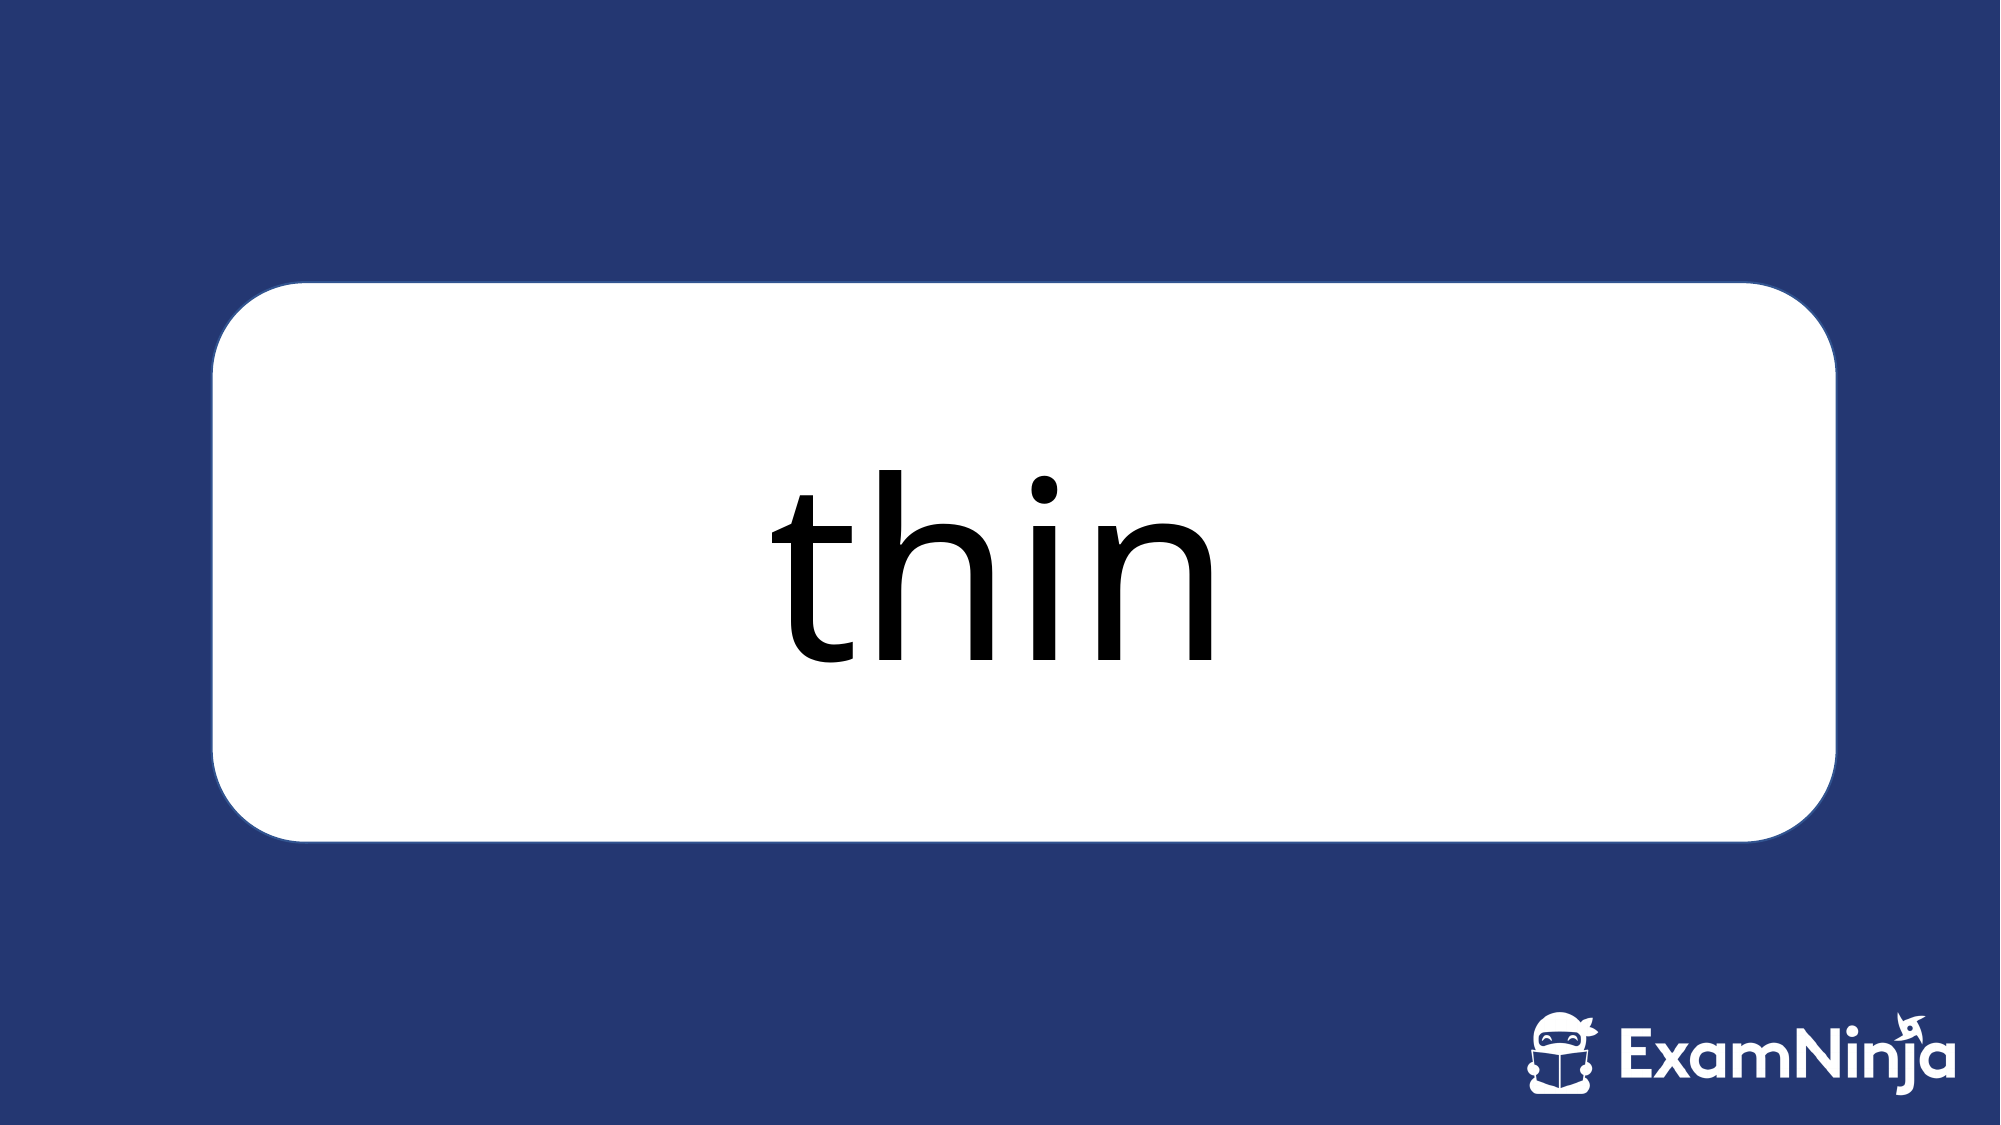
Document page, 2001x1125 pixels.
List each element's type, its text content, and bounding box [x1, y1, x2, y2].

text_box [210, 281, 1838, 403]
text_box thin [143, 403, 1857, 719]
text_box [210, 719, 1838, 844]
picture [1501, 1003, 1979, 1102]
